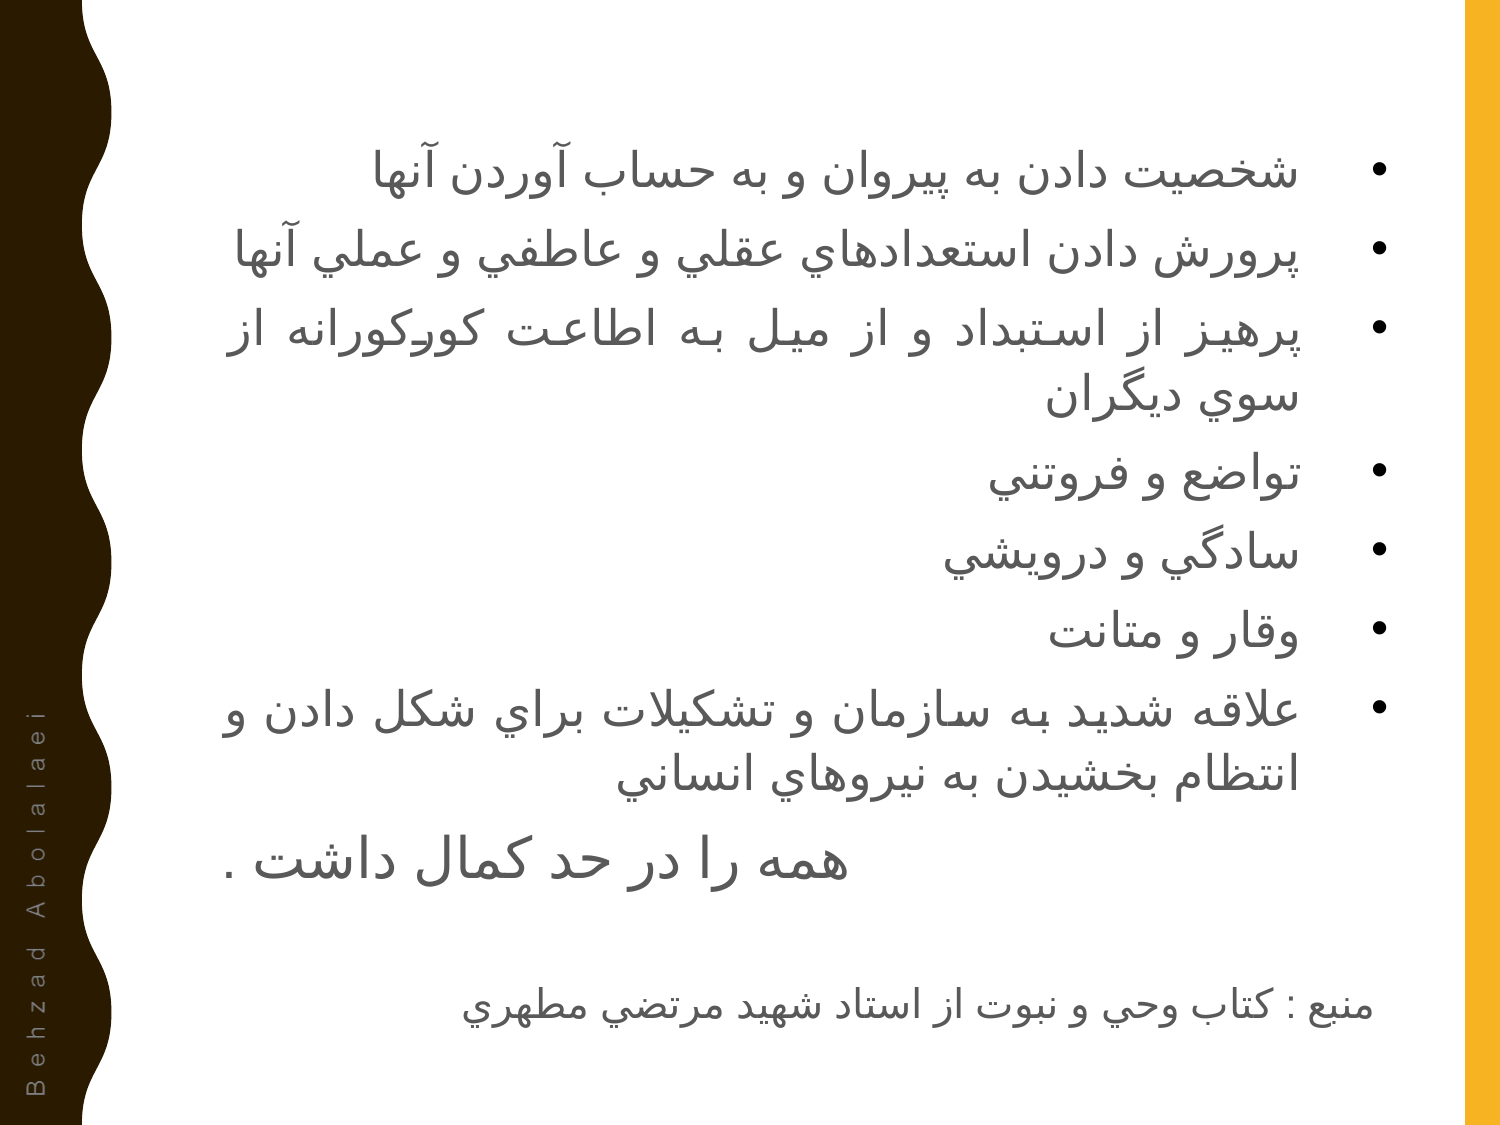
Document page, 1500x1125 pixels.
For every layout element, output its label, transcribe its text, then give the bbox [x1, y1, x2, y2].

list شخصيت دادن به پيروان و به حساب آوردن آنها پرورش دادن استعدادهاي عقلي و عاطفي و عملي آنها پرهيز از استبداد و از ميل به اطاعت كوركورانه از سوي ديگران تواضع و فروتني سادگي و درويشي وقار و متانت علاقه شديد به سازمان و تشكيلات براي شكل دادن و انتظام بخشيدن به نيروهاي انساني همه را در حد كمال داشت . منبع : كتاب وحي و نبوت از استاد شهيد مرتضي مطهري [206, 125, 1403, 1059]
picture [6, 673, 65, 1125]
